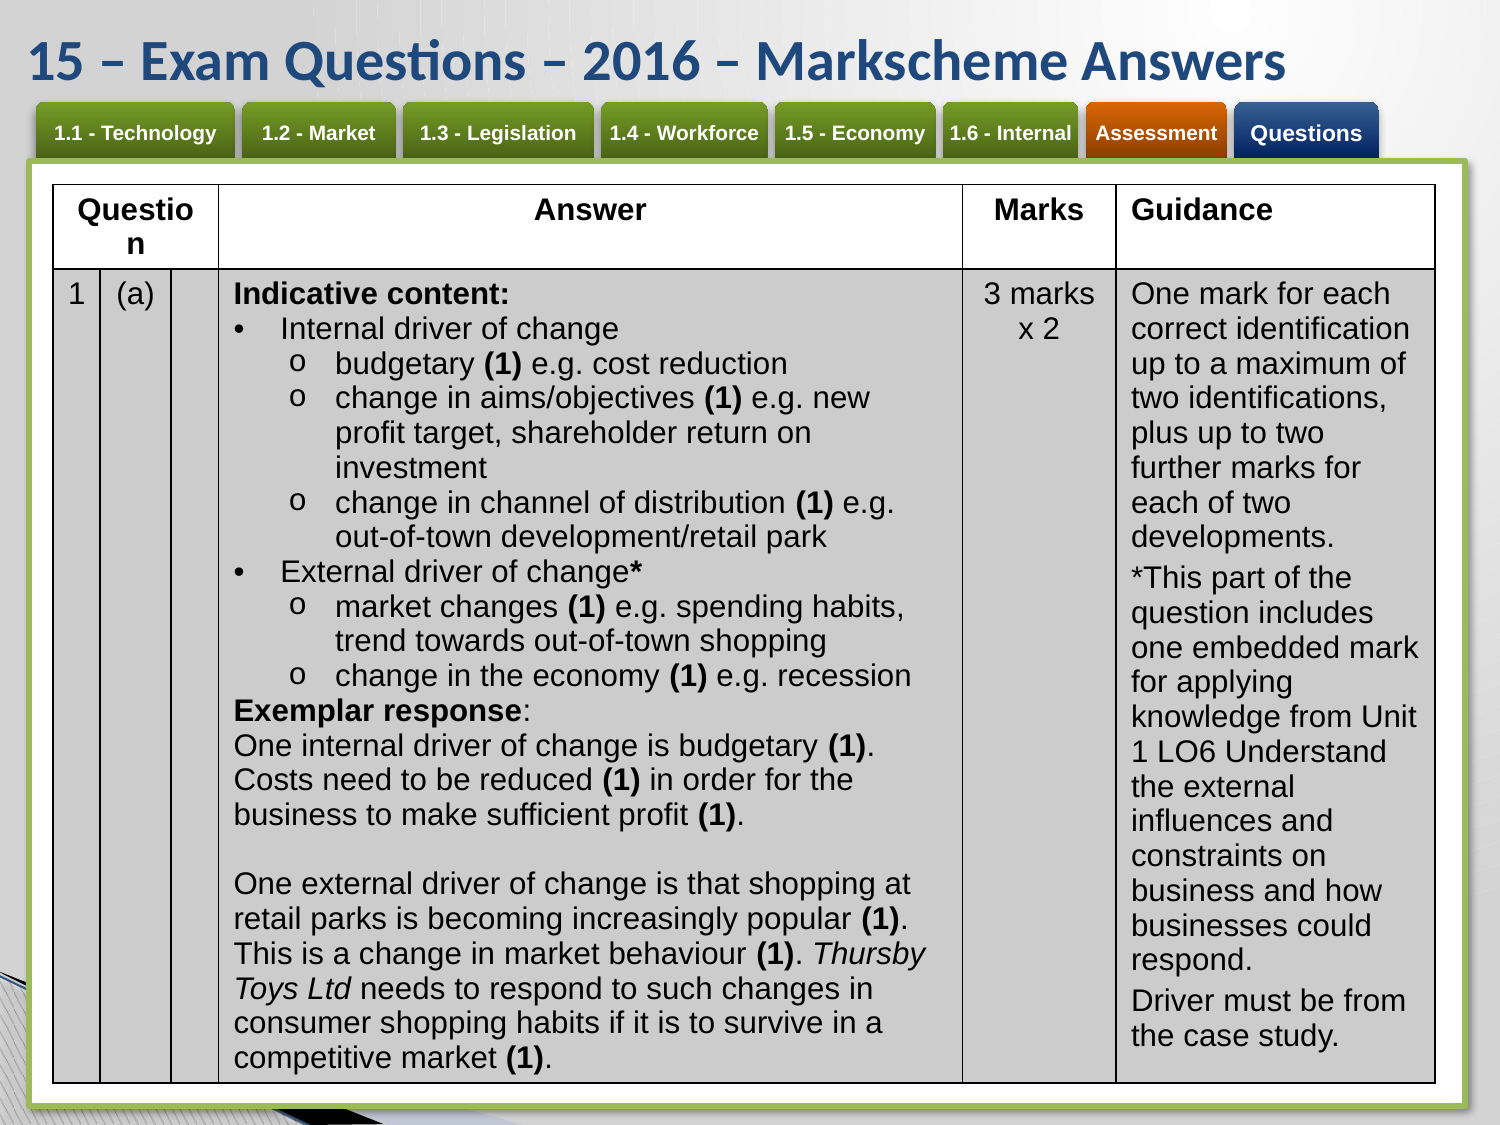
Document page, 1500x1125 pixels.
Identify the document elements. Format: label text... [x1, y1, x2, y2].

table_header Guidance [1117, 185, 1434, 268]
title 15 – Exam Questions – 2016 – Markscheme Answers [11, 11, 1465, 102]
table_cell [172, 270, 218, 1082]
table_header Answer [219, 185, 962, 268]
picture [281, 1114, 303, 1125]
table_cell One mark for each correct identification up to a maximum of two identifications, plus up to two further marks for each of two developments. *This part of the question includes one embedded mark for applying knowledge from Unit 1 LO6 Understand the external influences and constraints on business and how businesses could respond. Driver must be from the case study. [1117, 270, 1434, 1082]
table_cell 3 marks x 2 [963, 270, 1115, 1082]
table_header Question [54, 185, 218, 268]
table_cell (a) [101, 270, 170, 1082]
table_cell Indicative content: Internal driver of change budgetary (1) e.g. cost reduction change in aims/objectives (1) e.g. new profit target, shareholder return on investment change in channel of distribution (1) e.g. out-of-town development/retail park External driver of change* market changes (1) e.g. spending habits, trend towards out-of-town shopping change in the economy (1) e.g. recession Exemplar response: One internal driver of change is budgetary (1). Costs need to be reduced (1) in order for the business to make sufficient profit (1). One external driver of change is that shopping at retail parks is becoming increasingly popular (1). This is a change in market behaviour (1). Thursby Toys Ltd needs to respond to such changes in consumer shopping habits if it is to survive in a competitive market (1). [219, 270, 962, 1082]
table_header Marks [963, 185, 1115, 268]
table_cell 1 [54, 270, 99, 1082]
